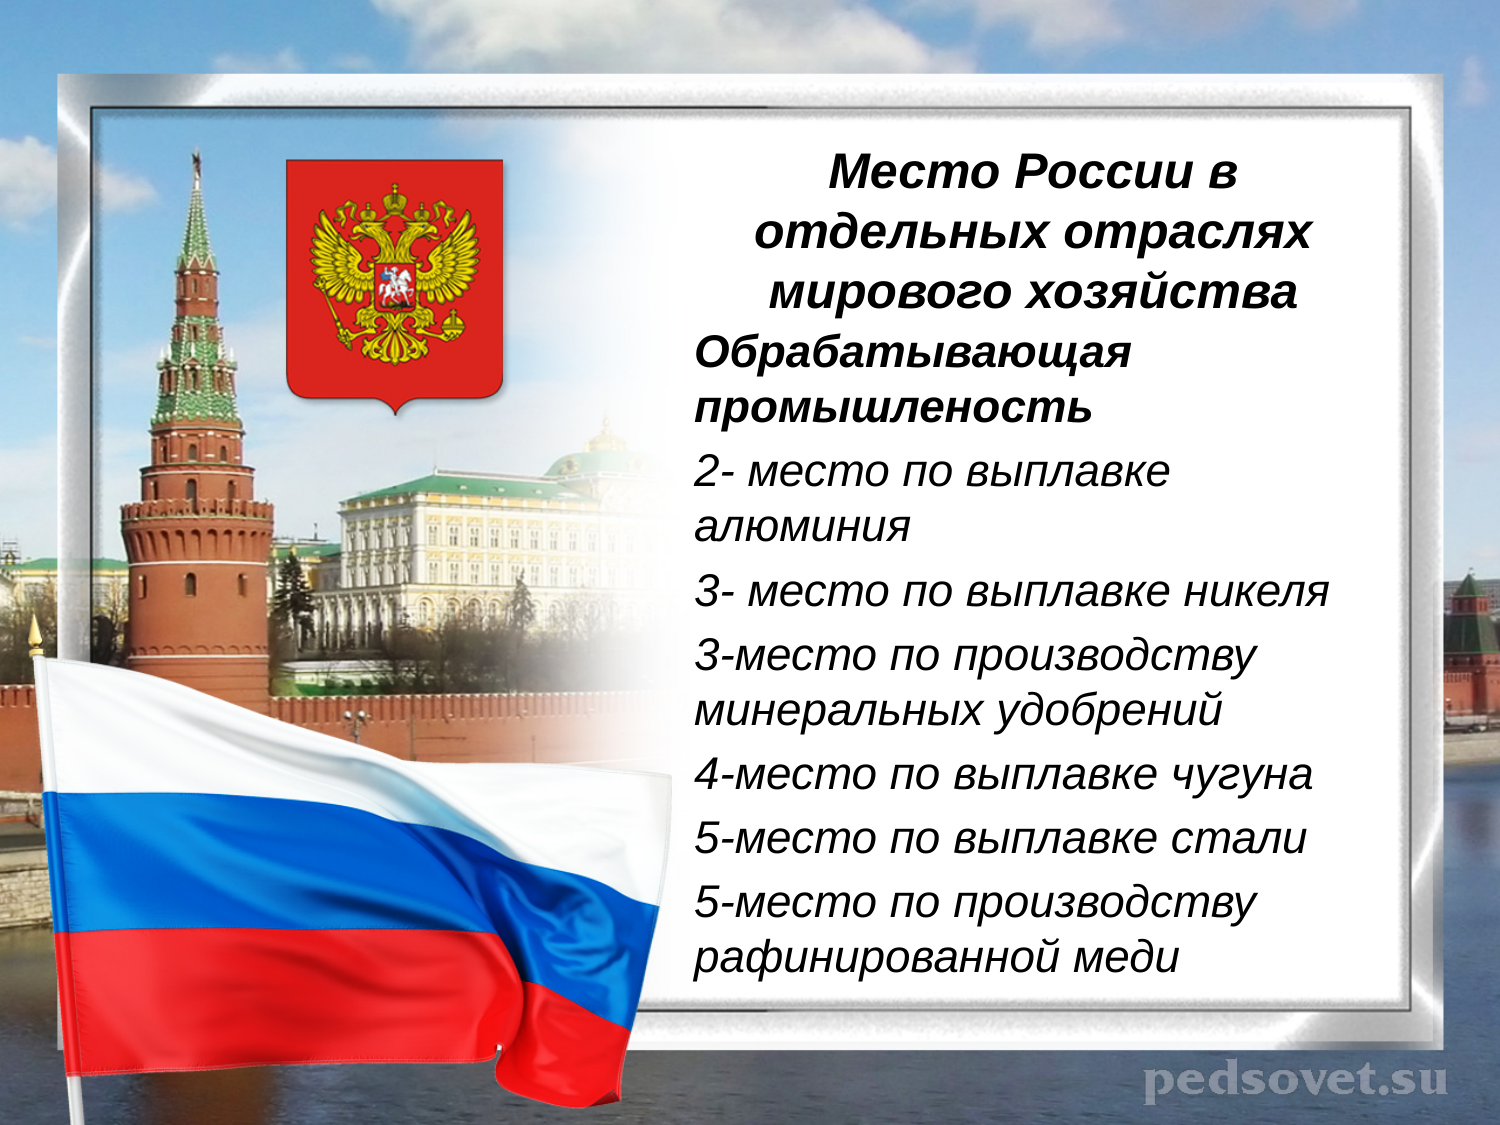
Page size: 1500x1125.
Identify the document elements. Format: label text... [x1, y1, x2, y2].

list Обрабатывающая промышленость 2- место по выплавке алюминия 3- место по выплавке никеля 3-место по производству минеральных удобрений 4-место по выплавке чугуна 5-место по выплавке стали 5-место по производству рафинированной меди [679, 314, 1400, 1012]
picture [0, 0, 1500, 1125]
title Место России в отдельных отраслях мирового хозяйства [667, 125, 1400, 327]
